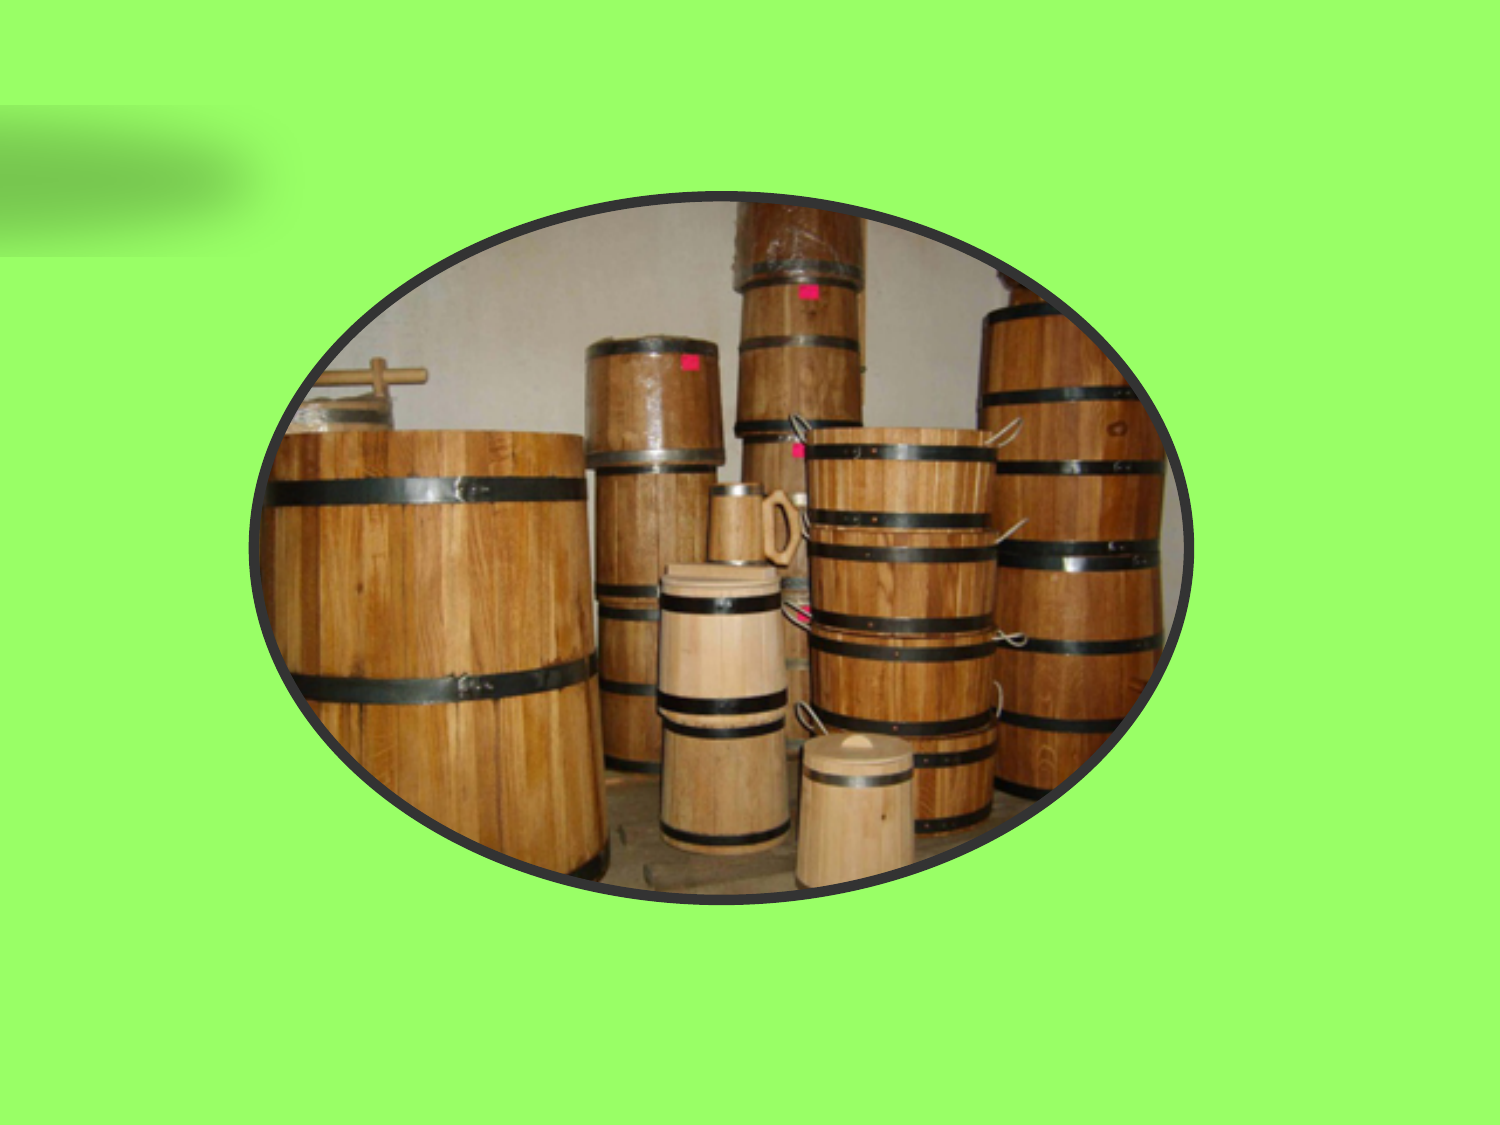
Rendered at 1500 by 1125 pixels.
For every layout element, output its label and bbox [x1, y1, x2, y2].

list [253, 195, 1190, 901]
